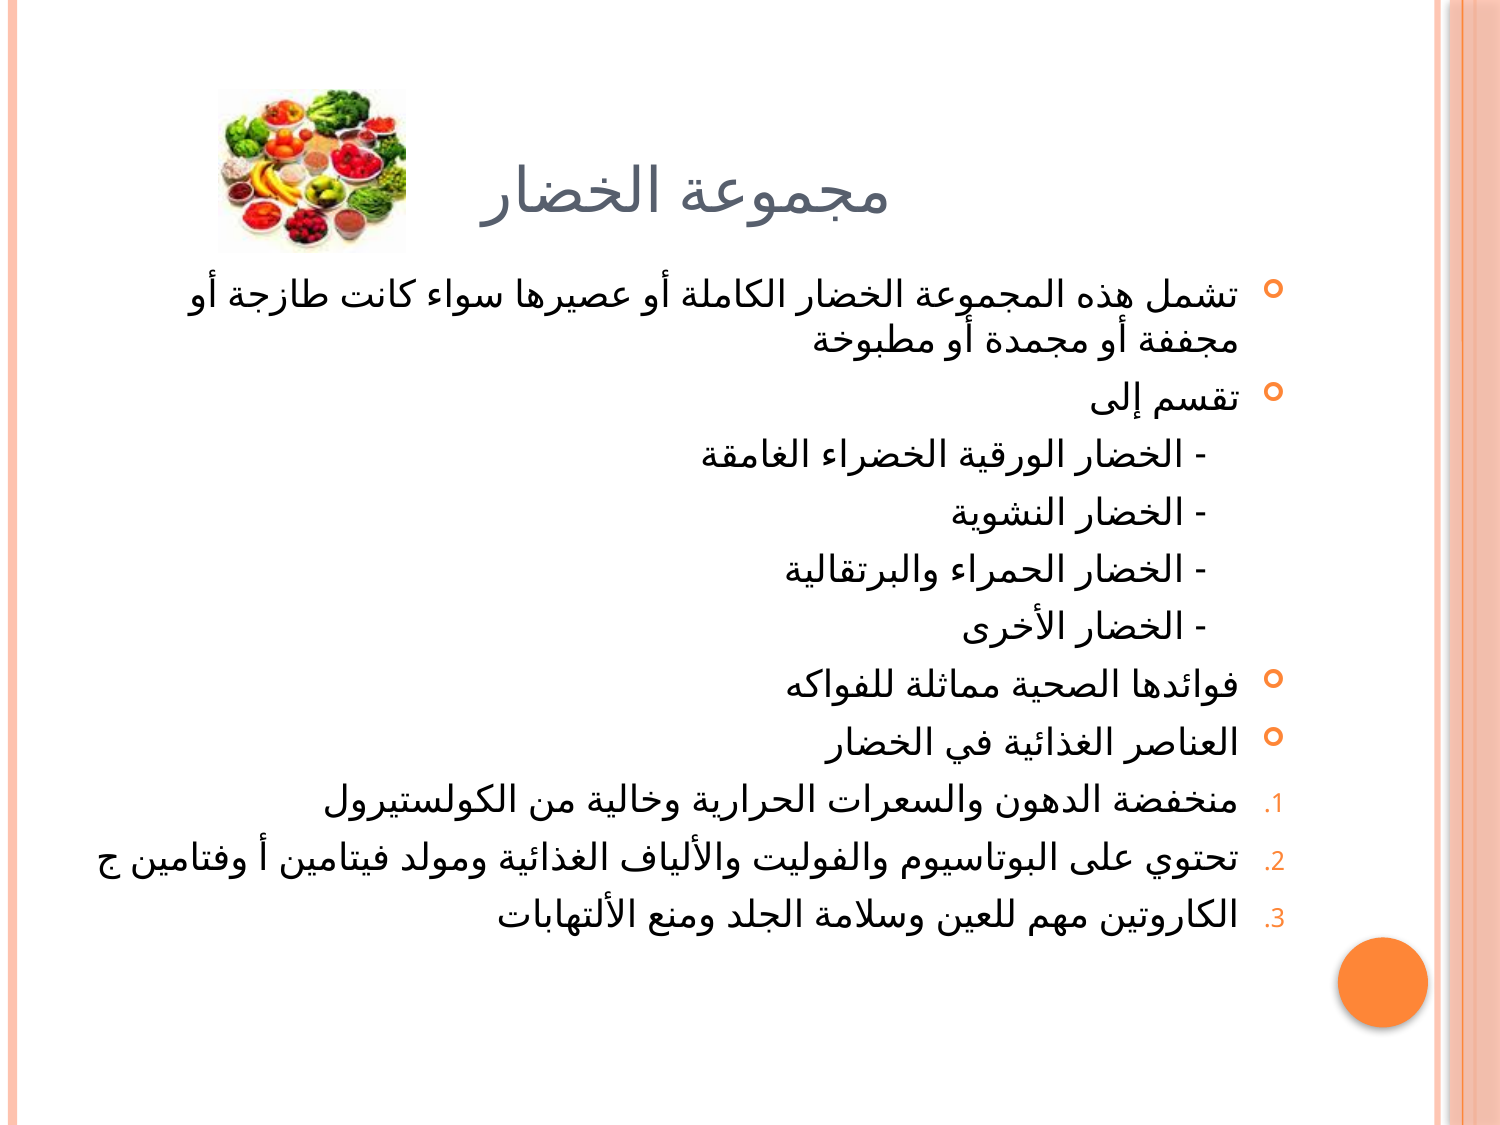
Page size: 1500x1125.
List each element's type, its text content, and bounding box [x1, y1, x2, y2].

title مجموعة الخضار [75, 45, 1300, 233]
picture [217, 89, 407, 253]
list تشمل هذه المجموعة الخضار الكاملة أو عصيرها سواء كانت طازجة أو مجففة أو مجمدة أو مطبوخة تقسم إلى - الخضار الورقية الخضراء الغامقة - الخضار النشوية - الخضار الحمراء والبرتقالية - الخضار الأخرى فوائدها الصحية مماثلة للفواكه العناصر الغذائية في الخضار منخفضة الدهون والسعرات الحرارية وخالية من الكولستيرول تحتوي على البوتاسيوم والفوليت والألياف الغذائية ومولد فيتامين أ وفتامين ج الكاروتين مهم للعين وسلامة الجلد ومنع الألتهابات [75, 262, 1300, 1062]
